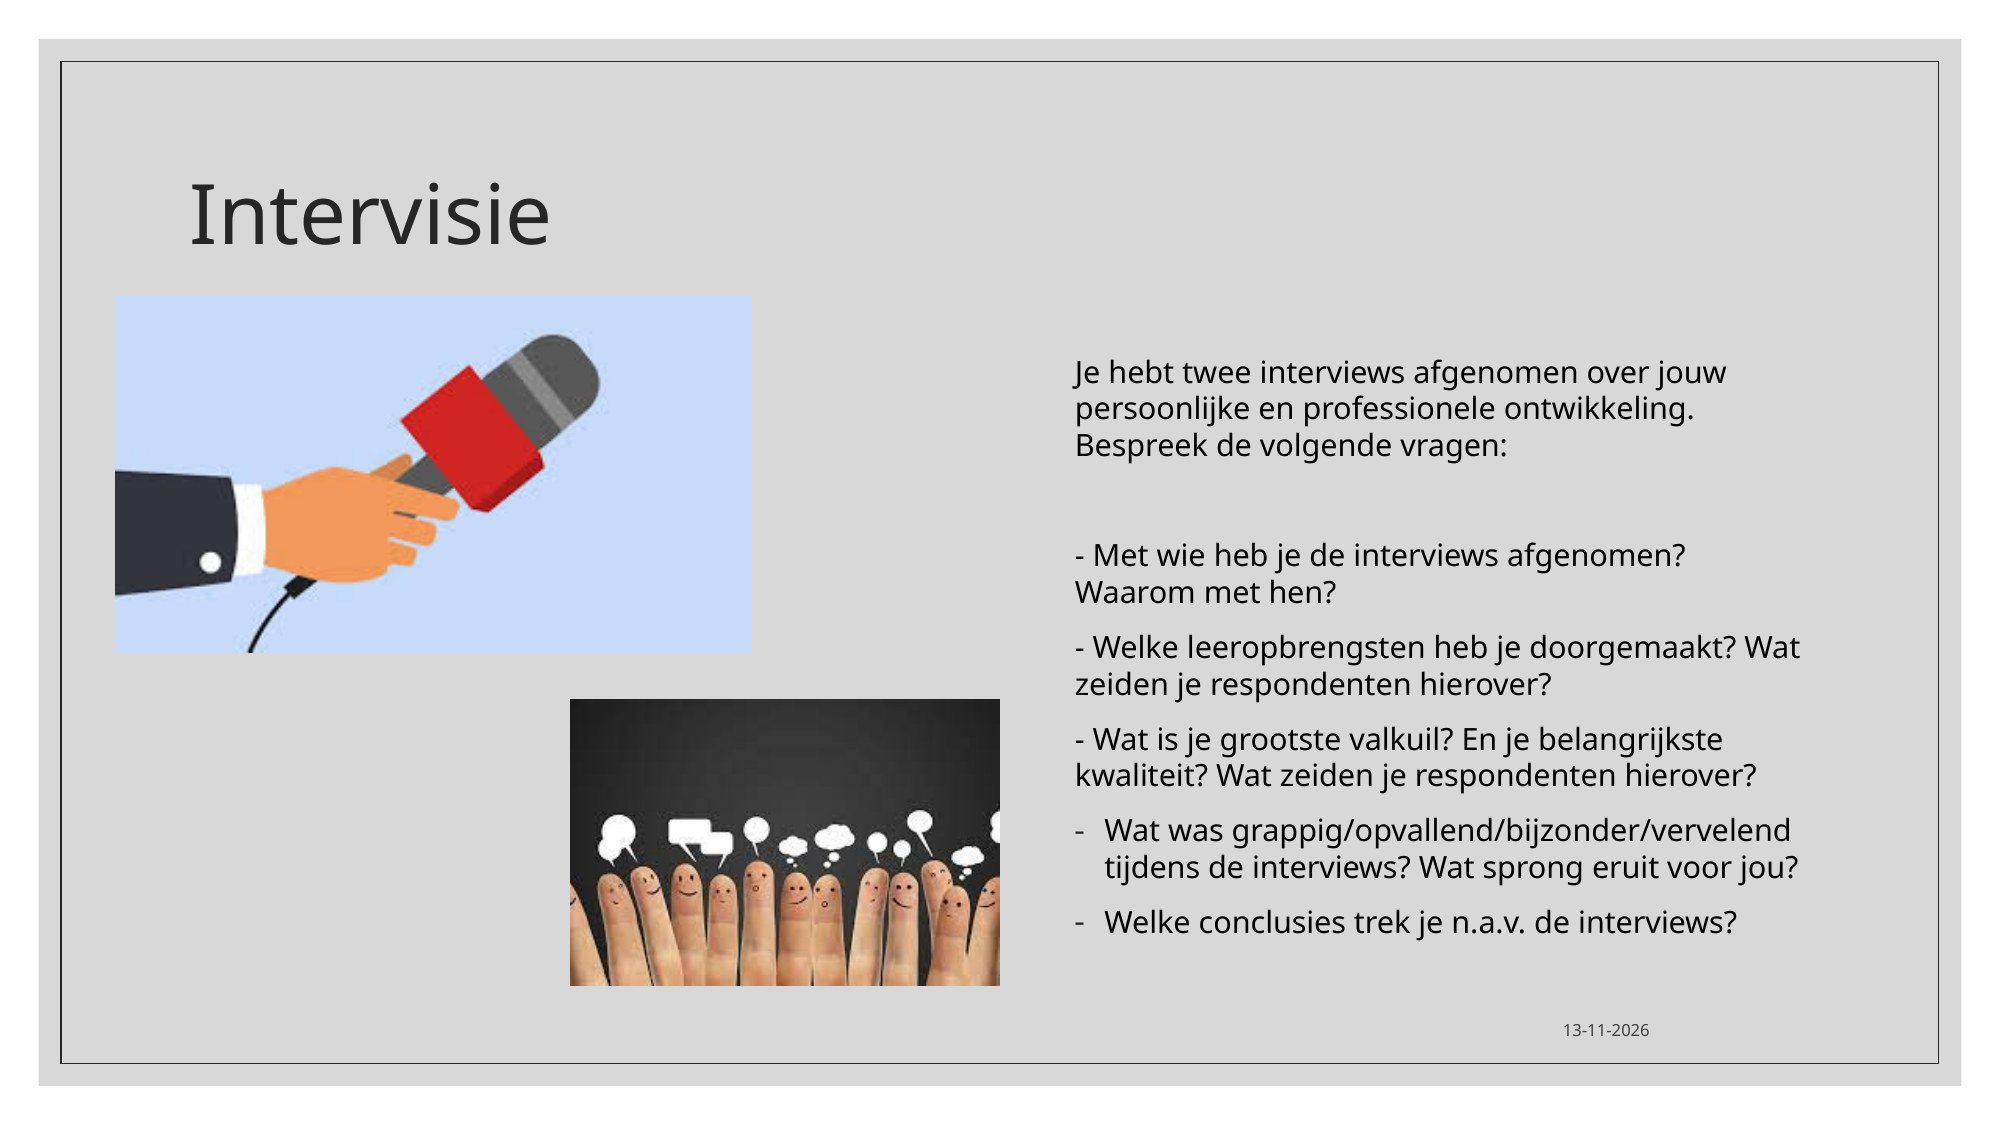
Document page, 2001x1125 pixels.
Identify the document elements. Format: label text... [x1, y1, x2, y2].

title Intervisie [174, 105, 1825, 331]
picture [115, 295, 752, 653]
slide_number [1190, 990, 1665, 1050]
list Je hebt twee interviews afgenomen over jouw persoonlijke en professionele ontwikkeling. Bespreek de volgende vragen: - Met wie heb je de interviews afgenomen? Waarom met hen? - Welke leeropbrengsten heb je doorgemaakt? Wat zeiden je respondenten hierover? - Wat is je grootste valkuil? En je belangrijkste kwaliteit? Wat zeiden je respondenten hierover? Wat was grappig/opvallend/bijzonder/vervelend tijdens de interviews? Wat sprong eruit voor jou? Welke conclusies trek je n.a.v. de interviews? [1059, 345, 1825, 960]
picture [570, 699, 1000, 986]
